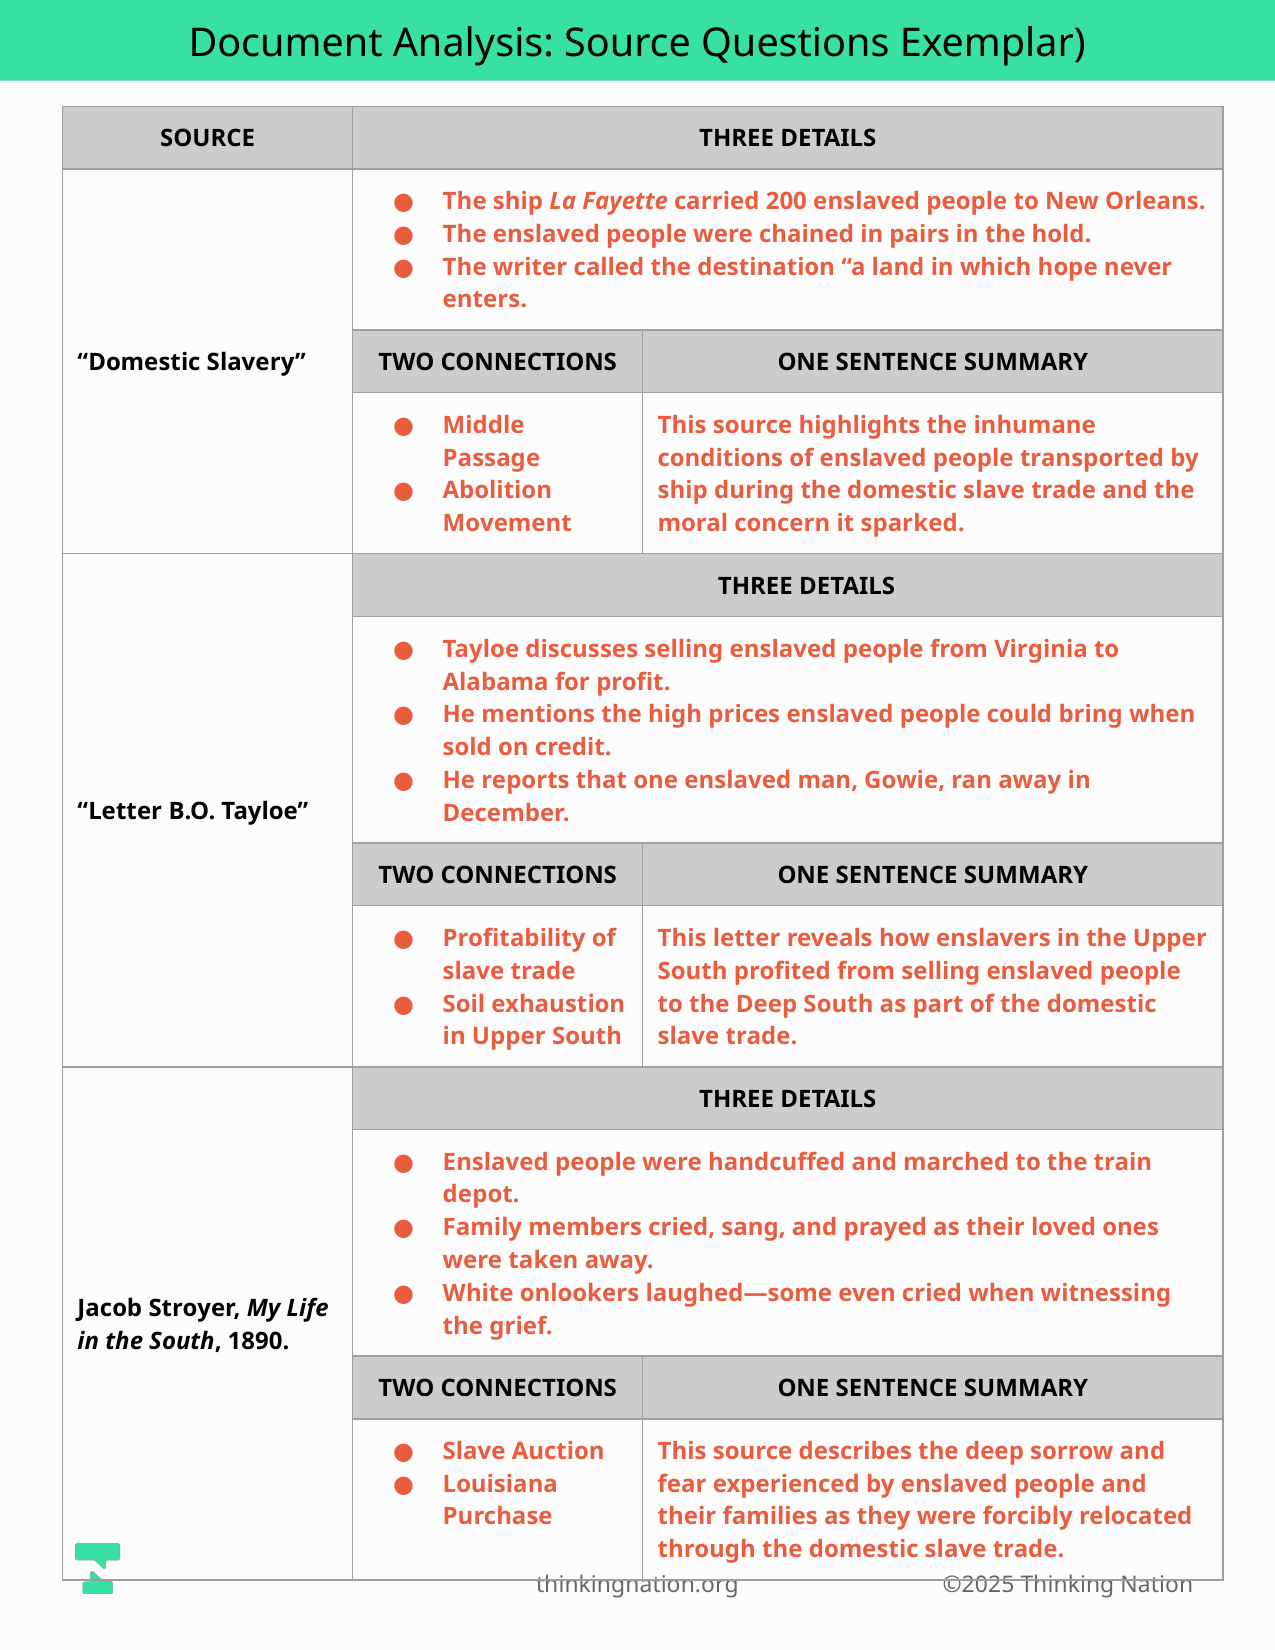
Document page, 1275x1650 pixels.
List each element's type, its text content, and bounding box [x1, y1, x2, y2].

table_cell Profitability of slave trade Soil exhaustion in Upper South [353, 906, 642, 1066]
table_cell Enslaved people were handcuffed and marched to the train depot. Family members cried, sang, and prayed as their loved ones were taken away. White onlookers laughed—some even cried when witnessing the grief. [353, 1130, 1222, 1355]
table_cell The ship La Fayette carried 200 enslaved people to New Orleans. The enslaved people were chained in pairs in the hold. The writer called the destination “a land in which hope never enters. [353, 170, 1222, 329]
table_cell ONE SENTENCE SUMMARY [643, 844, 1222, 905]
table_cell ONE SENTENCE SUMMARY [643, 1357, 1222, 1418]
table_cell THREE DETAILS [353, 1068, 1222, 1129]
table_cell This letter reveals how enslavers in the Upper South profited from selling enslaved people to the Deep South as part of the domestic slave trade. [643, 906, 1222, 1066]
table_cell Middle Passage Abolition Movement [353, 393, 642, 553]
table_cell “Domestic Slavery” [63, 170, 352, 553]
table_cell TWO CONNECTIONS [353, 844, 642, 905]
table_cell This source describes the deep sorrow and fear experienced by enslaved people and their families as they were forcibly relocated through the domestic slave trade. [643, 1420, 1222, 1579]
text_box thinkingnation.org [486, 1581, 789, 1605]
table_cell Tayloe discusses selling enslaved people from Virginia to Alabama for profit. He mentions the high prices enslaved people could bring when sold on credit. He reports that one enslaved man, Gowie, ran away in December. [353, 617, 1222, 842]
table_cell ONE SENTENCE SUMMARY [643, 331, 1222, 392]
table_cell TWO CONNECTIONS [353, 331, 642, 392]
table_cell THREE DETAILS [353, 554, 1222, 616]
table_header SOURCE [63, 107, 352, 168]
table_header THREE DETAILS [353, 107, 1222, 168]
picture [62, 1533, 133, 1604]
text_box Document Analysis: Source Questions Exemplar) [0, 0, 1275, 81]
text_box ©2025 Thinking Nation [907, 1581, 1210, 1605]
table_cell “Letter B.O. Tayloe” [63, 554, 352, 1066]
table_cell TWO CONNECTIONS [353, 1357, 642, 1418]
table_cell This source highlights the inhumane conditions of enslaved people transported by ship during the domestic slave trade and the moral concern it sparked. [643, 393, 1222, 553]
table_cell Slave Auction Louisiana Purchase [353, 1420, 642, 1579]
table_cell Jacob Stroyer, My Life in the South, 1890. [63, 1068, 352, 1579]
